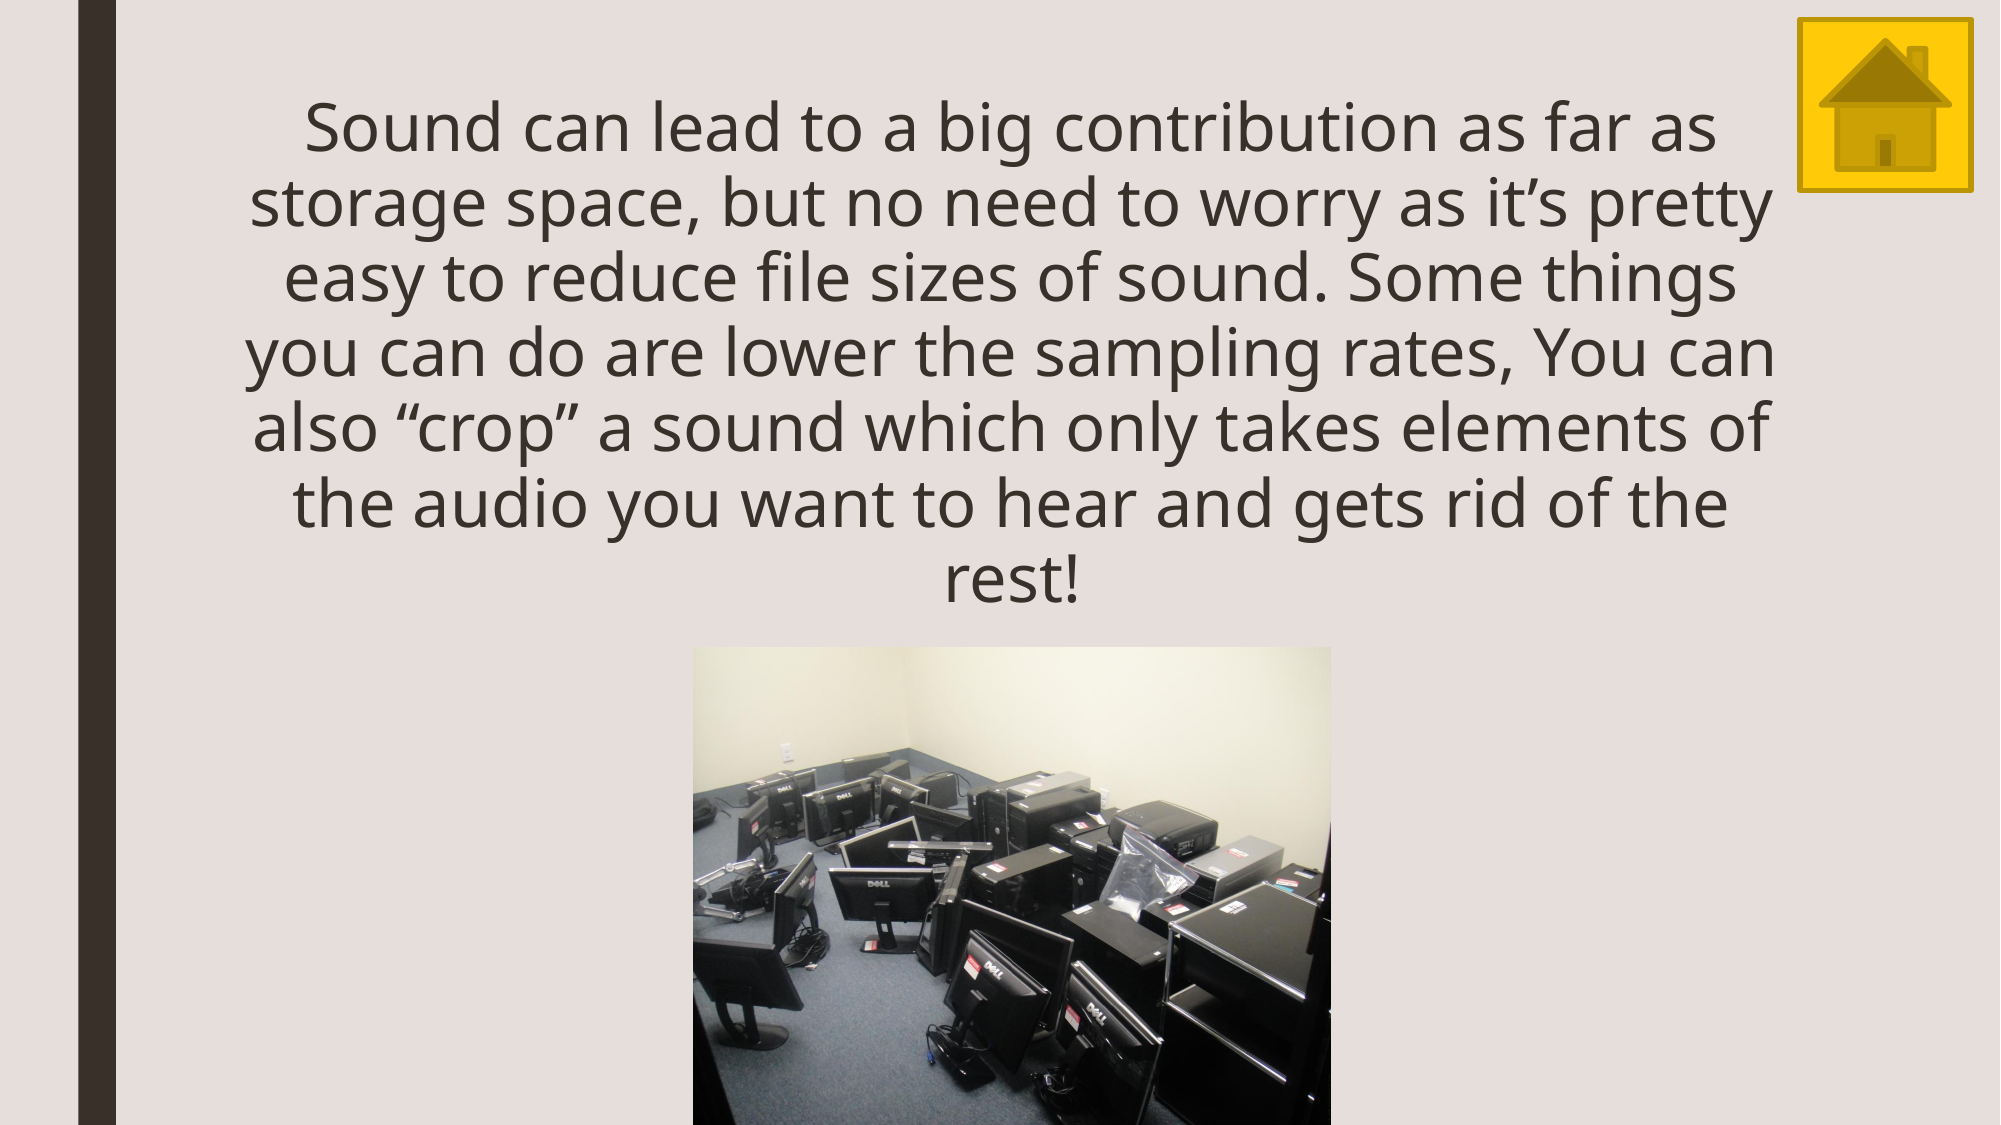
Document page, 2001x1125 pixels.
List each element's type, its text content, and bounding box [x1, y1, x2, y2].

picture [693, 647, 1331, 1125]
list Sound can lead to a big contribution as far as storage space, but no need to worry as it’s pretty easy to reduce file sizes of sound. Some things you can do are lower the sampling rates, You can also “crop” a sound which only takes elements of the audio you want to hear and gets rid of the rest! [225, 83, 1800, 963]
text_box [1797, 17, 1974, 193]
